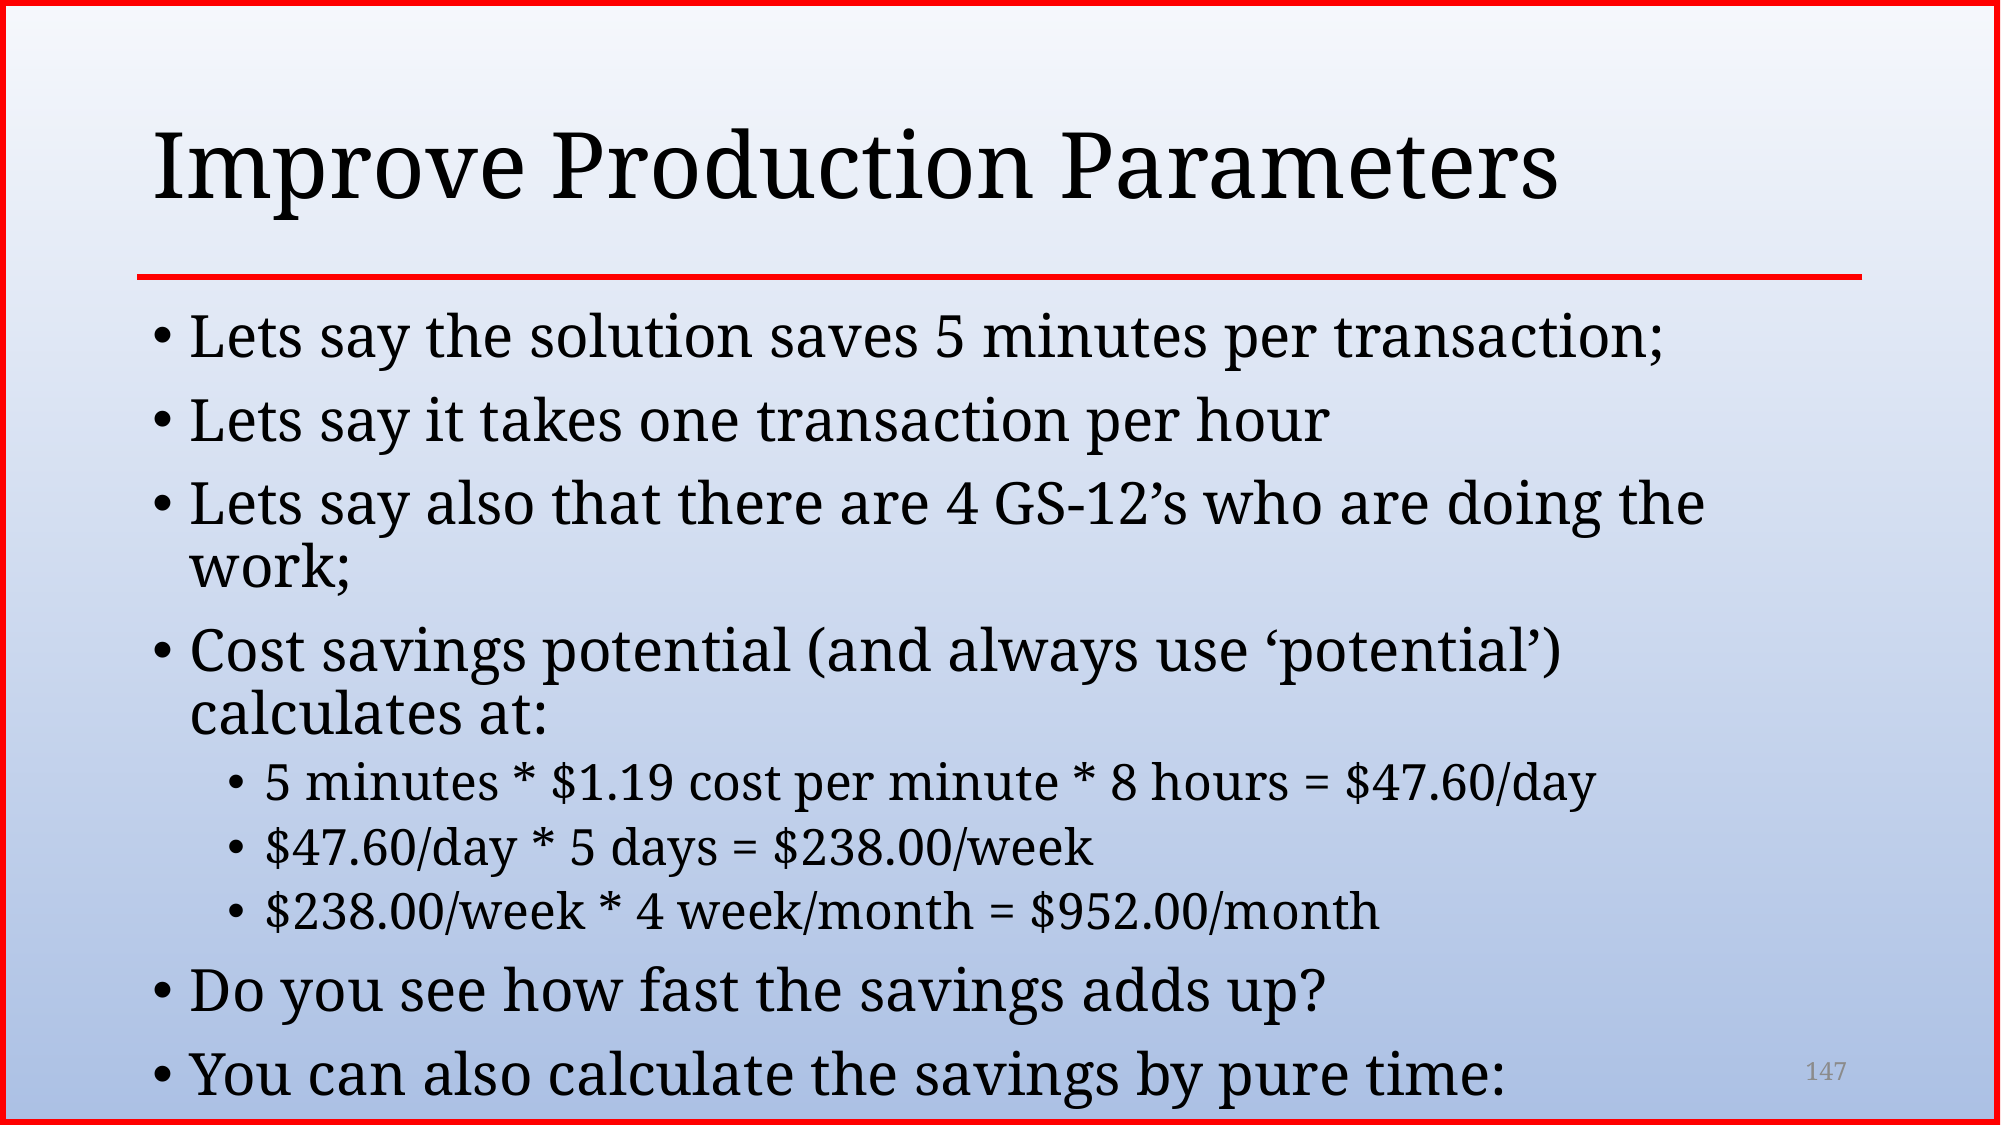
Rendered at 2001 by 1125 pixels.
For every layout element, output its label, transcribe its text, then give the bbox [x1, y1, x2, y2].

list Lets say the solution saves 5 minutes per transaction; Lets say it takes one transaction per hour Lets say also that there are 4 GS-12’s who are doing the work; Cost savings potential (and always use ‘potential’) calculates at: 5 minutes * $1.19 cost per minute * 8 hours = $47.60/day $47.60/day * 5 days = $238.00/week $238.00/week * 4 week/month = $952.00/month Do you see how fast the savings adds up? You can also calculate the savings by pure time: [137, 299, 1863, 1014]
title Improve Production Parameters [137, 59, 1863, 278]
slide_number 147 [1412, 1042, 1863, 1103]
